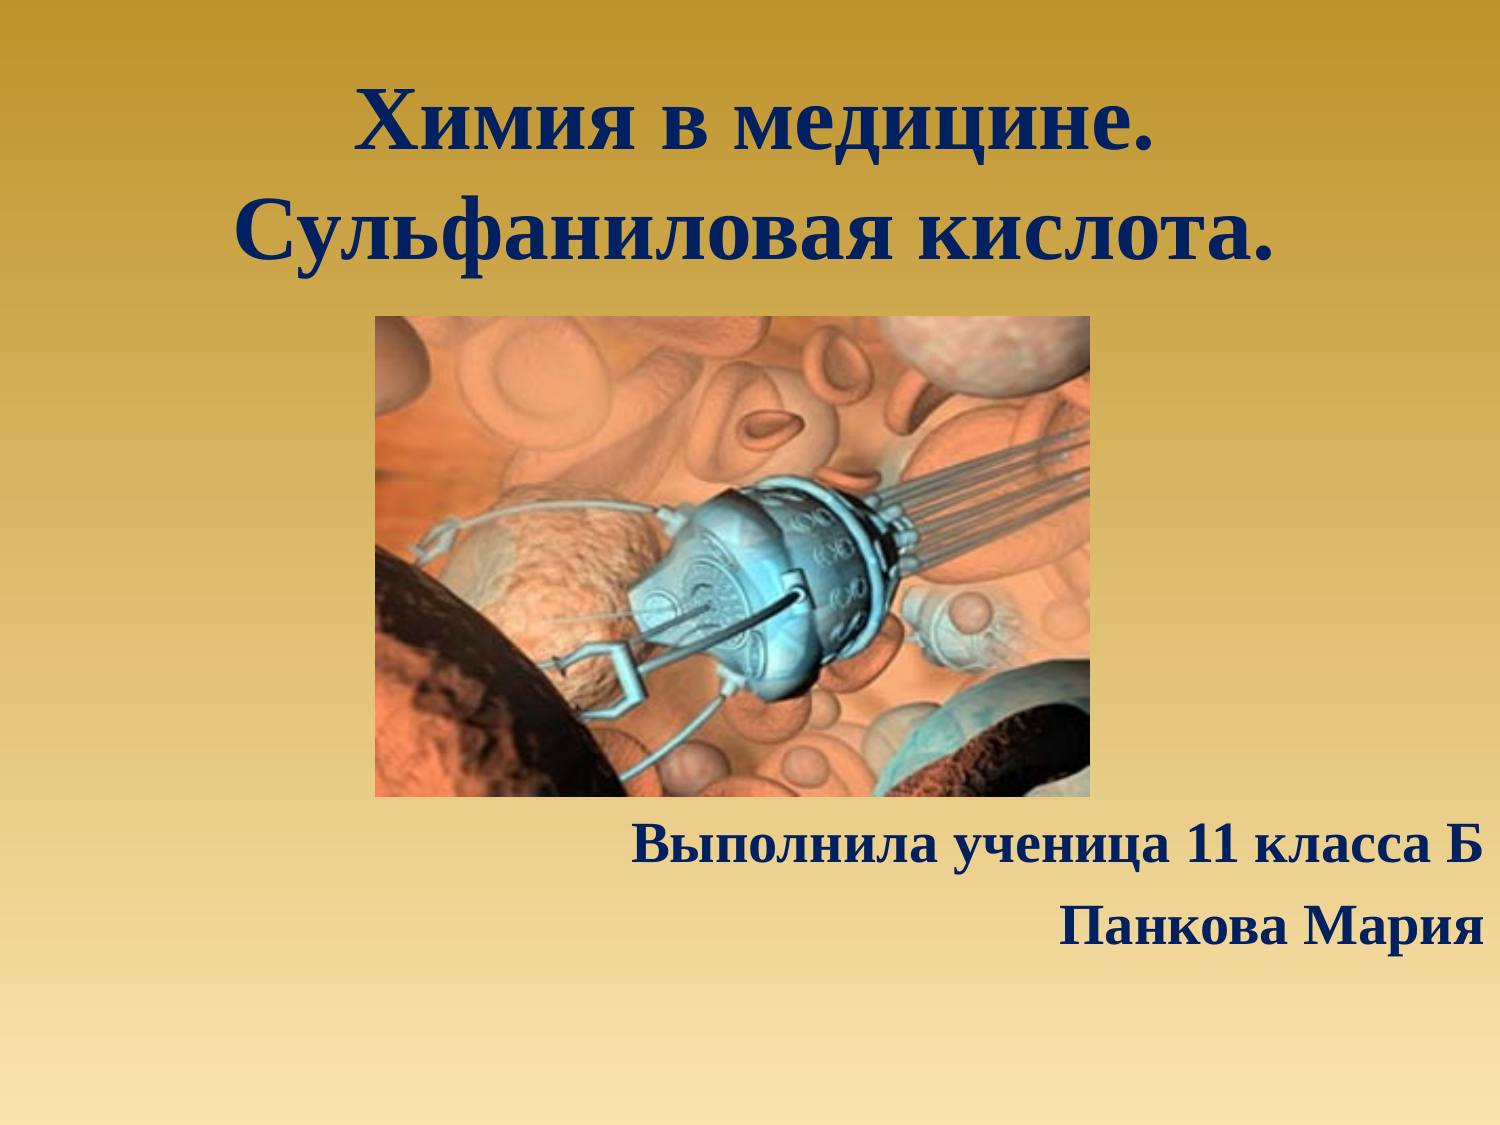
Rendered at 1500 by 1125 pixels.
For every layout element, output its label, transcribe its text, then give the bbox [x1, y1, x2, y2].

picture [374, 316, 1091, 798]
title Химия в медицине. Сульфаниловая кислота. [117, 46, 1393, 288]
subtitle Выполнила ученица 11 класса Б Панкова Мария [450, 796, 1500, 1085]
